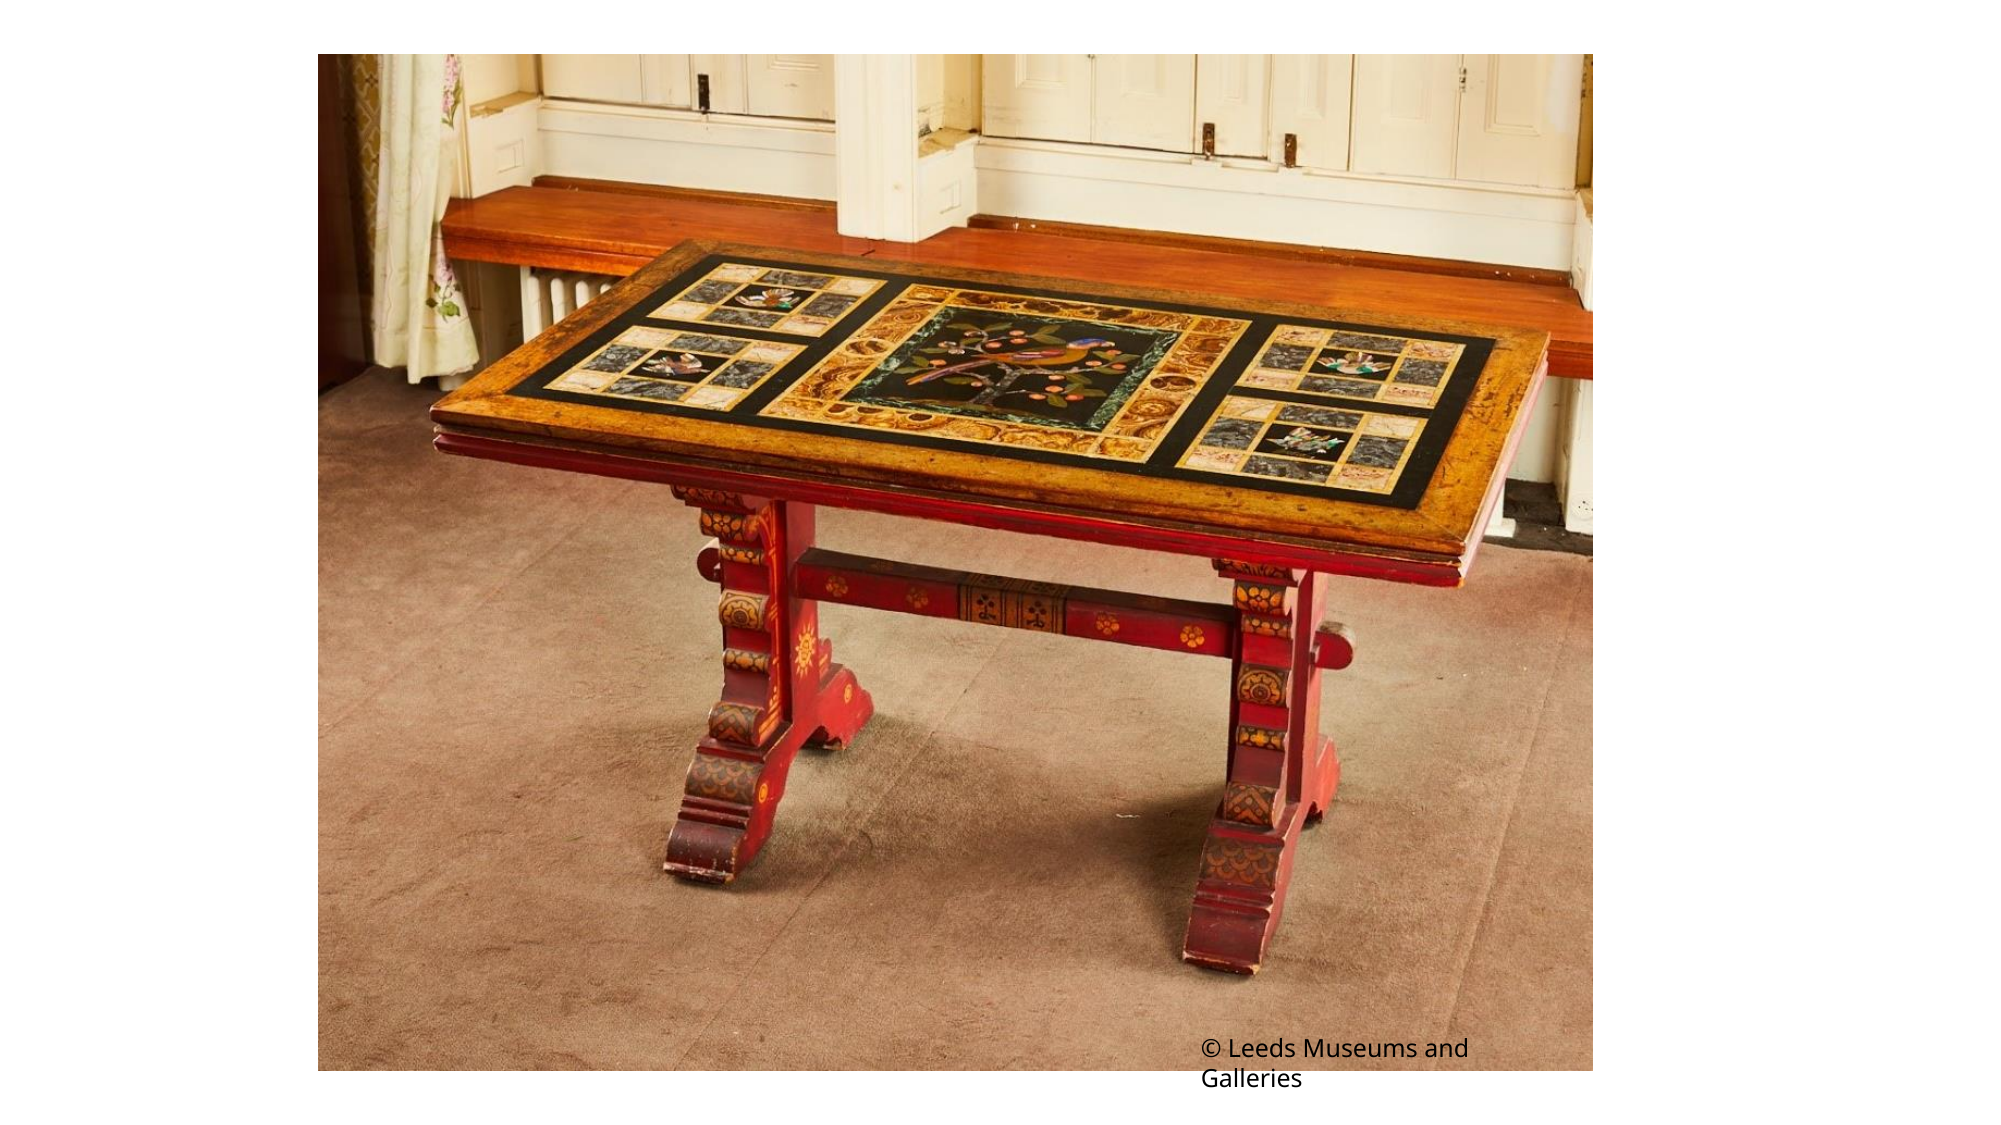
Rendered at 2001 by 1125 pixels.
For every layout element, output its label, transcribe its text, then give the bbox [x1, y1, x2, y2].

picture [318, 54, 1593, 1071]
text_box © Leeds Museums and Galleries [1186, 1071, 1593, 1100]
